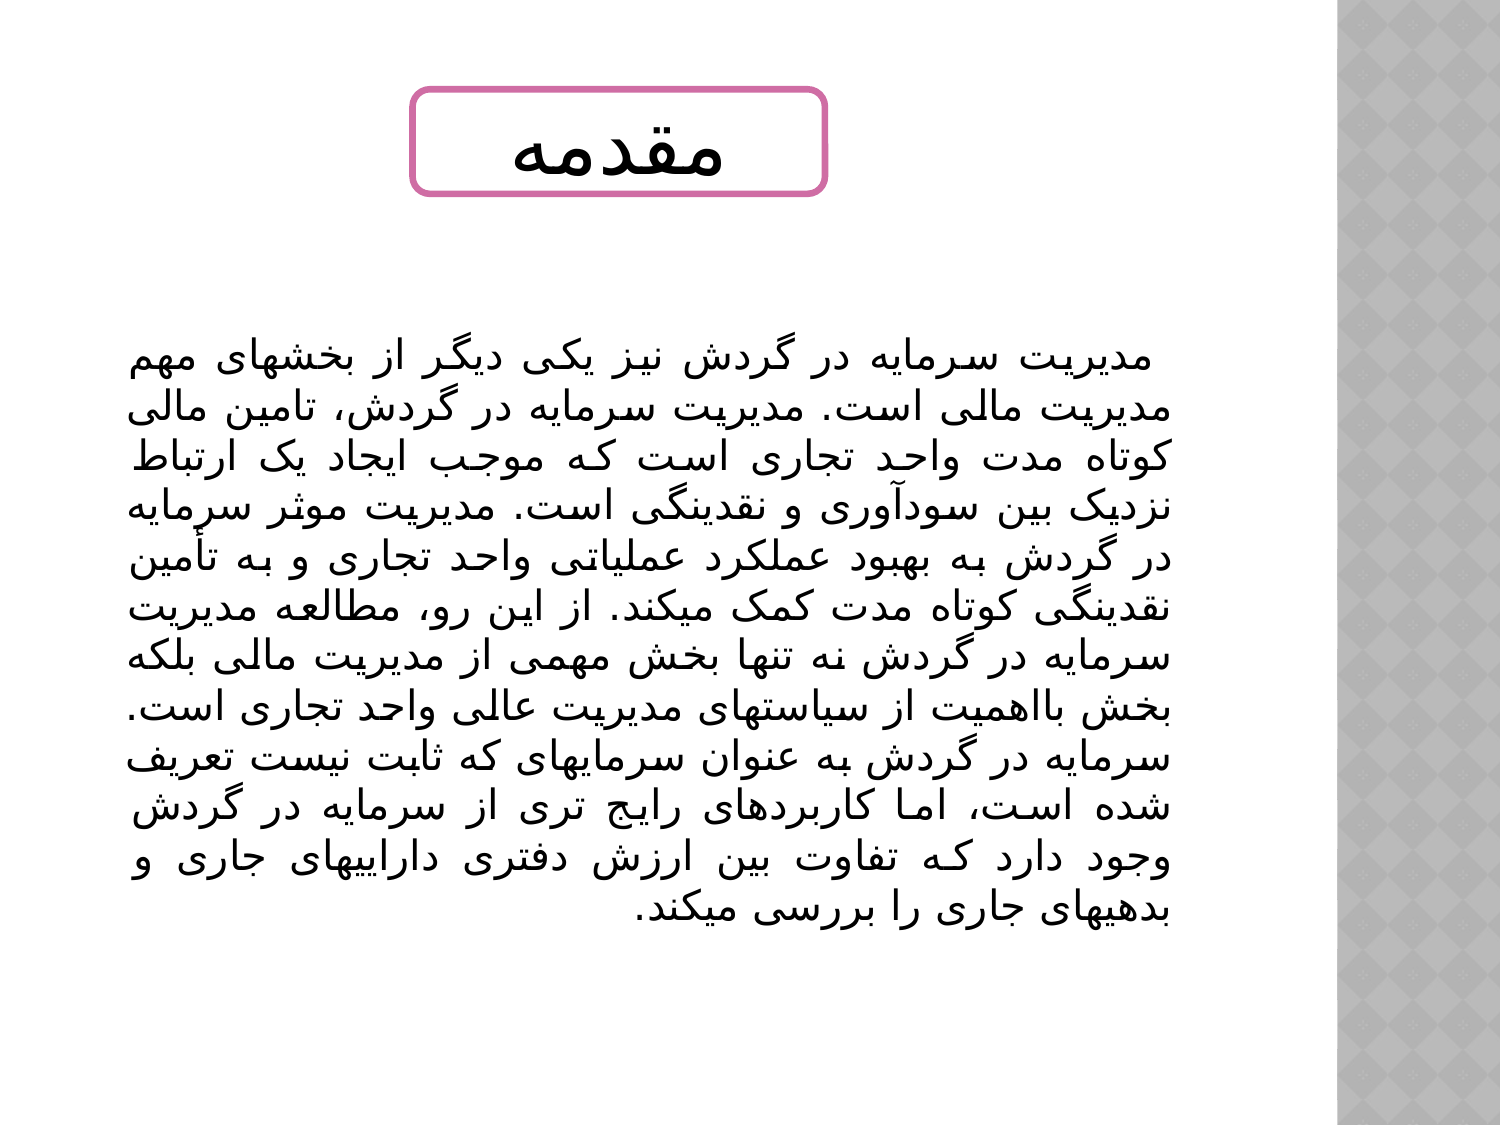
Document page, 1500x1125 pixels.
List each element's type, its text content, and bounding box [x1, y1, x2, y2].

text_box مدیریت سرمایه در گردش نیز یکی دیگر از بخش‎های مهم مدیریت مالی است. مدیریت سرمایه در گردش، تامین مالی کوتاه مدت واحد تجاری است که موجب ایجاد یک ارتباط نزدیک بین سودآوری و نقدینگی است. مدیریت موثر سرمایه در گردش به بهبود عملکرد عملیاتی واحد تجاری و به تأمین نقدینگی کوتاه مدت کمک می‎کند. از این رو، مطالعه مدیریت سرمایه در گردش نه تنها بخش مهمی از مدیریت مالی بلکه بخش بااهمیت از سیاست­های مدیریت عالی واحد تجاری است. سرمایه در گردش به عنوان سرمایه‏ای که ثابت نیست تعریف شده است، اما کاربردهای رایج تری از سرمایه در گردش وجود دارد که تفاوت بین ارزش دفتری دارایی‏های جاری و بدهی‏های جاری را بررسی می‏کند. [109, 320, 1188, 986]
text_box مقدمه [409, 85, 829, 198]
